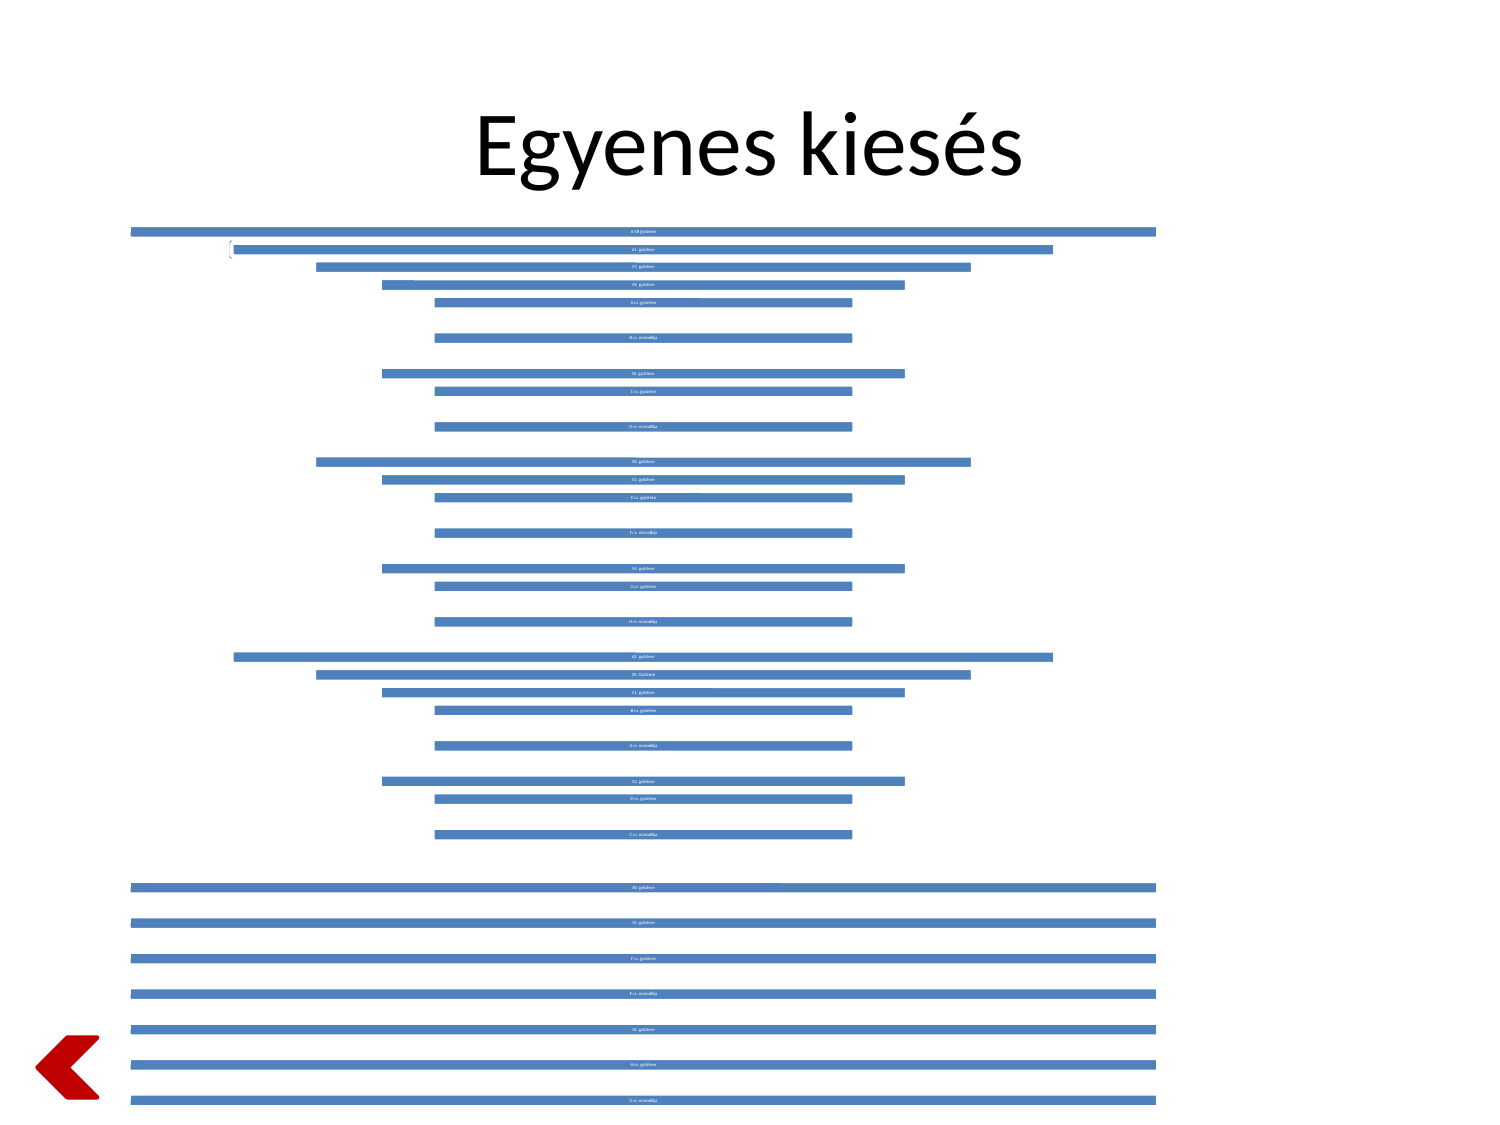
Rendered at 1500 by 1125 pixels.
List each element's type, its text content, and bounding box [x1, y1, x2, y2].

title Egyenes kiesés [75, 45, 1425, 233]
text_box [0, 224, 1288, 1125]
